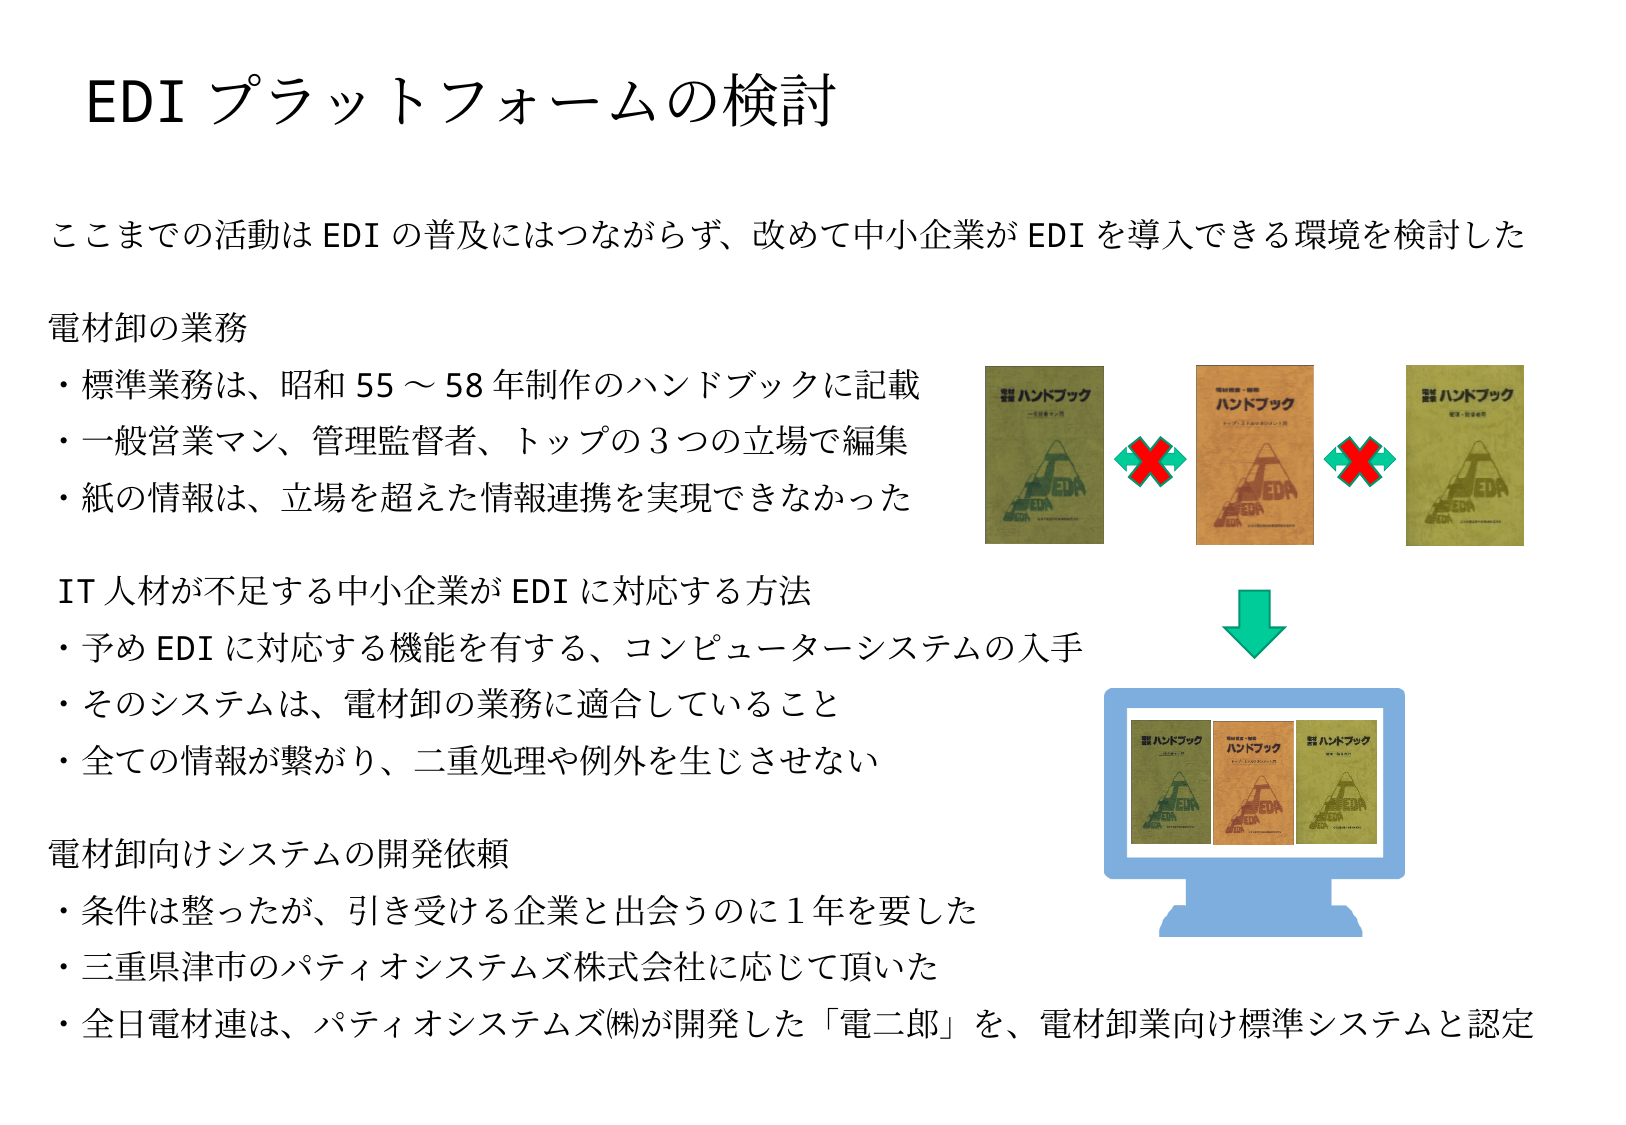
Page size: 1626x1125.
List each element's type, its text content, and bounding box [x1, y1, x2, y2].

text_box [985, 365, 1524, 546]
list ここまでの活動はEDIの普及にはつながらず、改めて中小企業がEDIを導入できる環境を検討した 電材卸の業務 ・標準業務は、昭和55～58年制作のハンドブックに記載 ・一般営業マン、管理監督者、トップの３つの立場で編集 ・紙の情報は、立場を超えた情報連携を実現できなかった IT人材が不足する中小企業がEDIに対応する方法 ・予めEDIに対応する機能を有する、コンピューターシステムの入手 ・そのシステムは、電材卸の業務に適合していること ・全ての情報が繋がり、二重処理や例外を生じさせない 電材卸向けシステムの開発依頼 ・条件は整ったが、引き受ける企業と出会うのに１年を要した ・三重県津市のパティオシステムズ株式会社に応じて頂いた ・全日電材連は、パティオシステムズ㈱が開発した「電二郎」を、電材卸業向け標準システムと認定 [0, 207, 1625, 1125]
text_box [1221, 589, 1288, 660]
text_box EDIプラットフォームの検討 [0, 0, 1625, 207]
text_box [1104, 688, 1405, 937]
